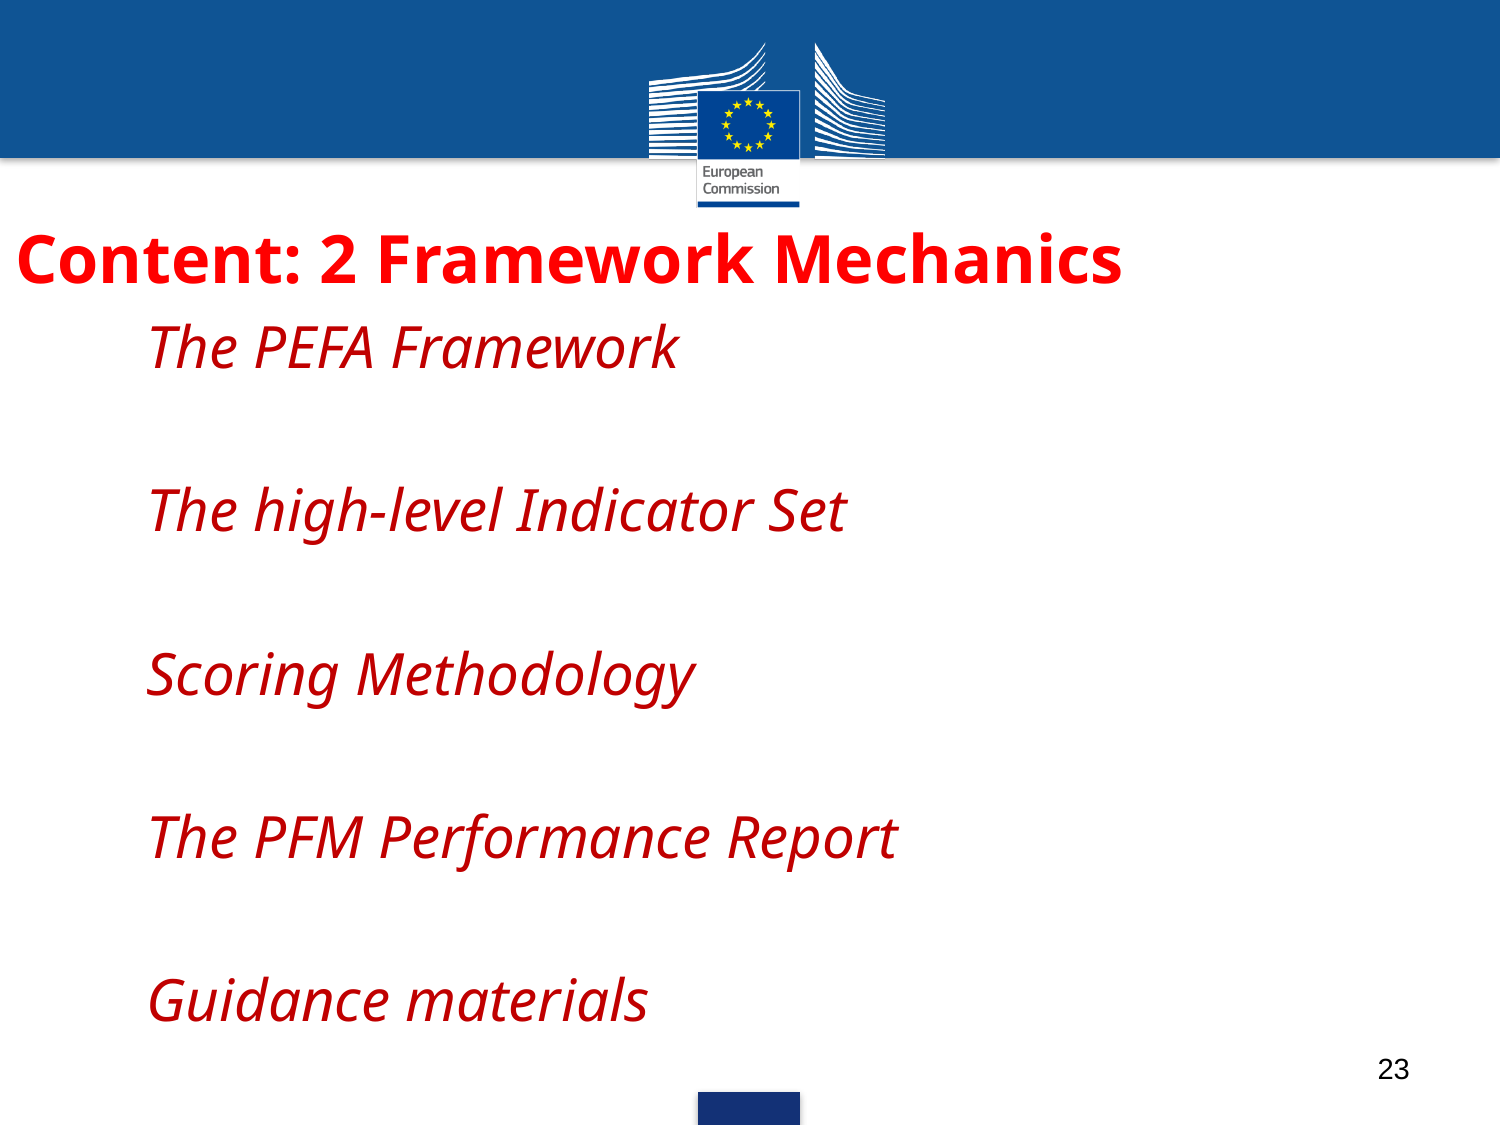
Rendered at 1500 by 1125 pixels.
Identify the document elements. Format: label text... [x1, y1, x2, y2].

title Content: 2 Framework Mechanics [0, 219, 1500, 374]
picture [649, 42, 885, 208]
list The PEFA Framework The high-level Indicator Set Scoring Methodology The PFM Performance Report Guidance materials [75, 302, 1425, 988]
slide_number 23 [1074, 1042, 1426, 1103]
